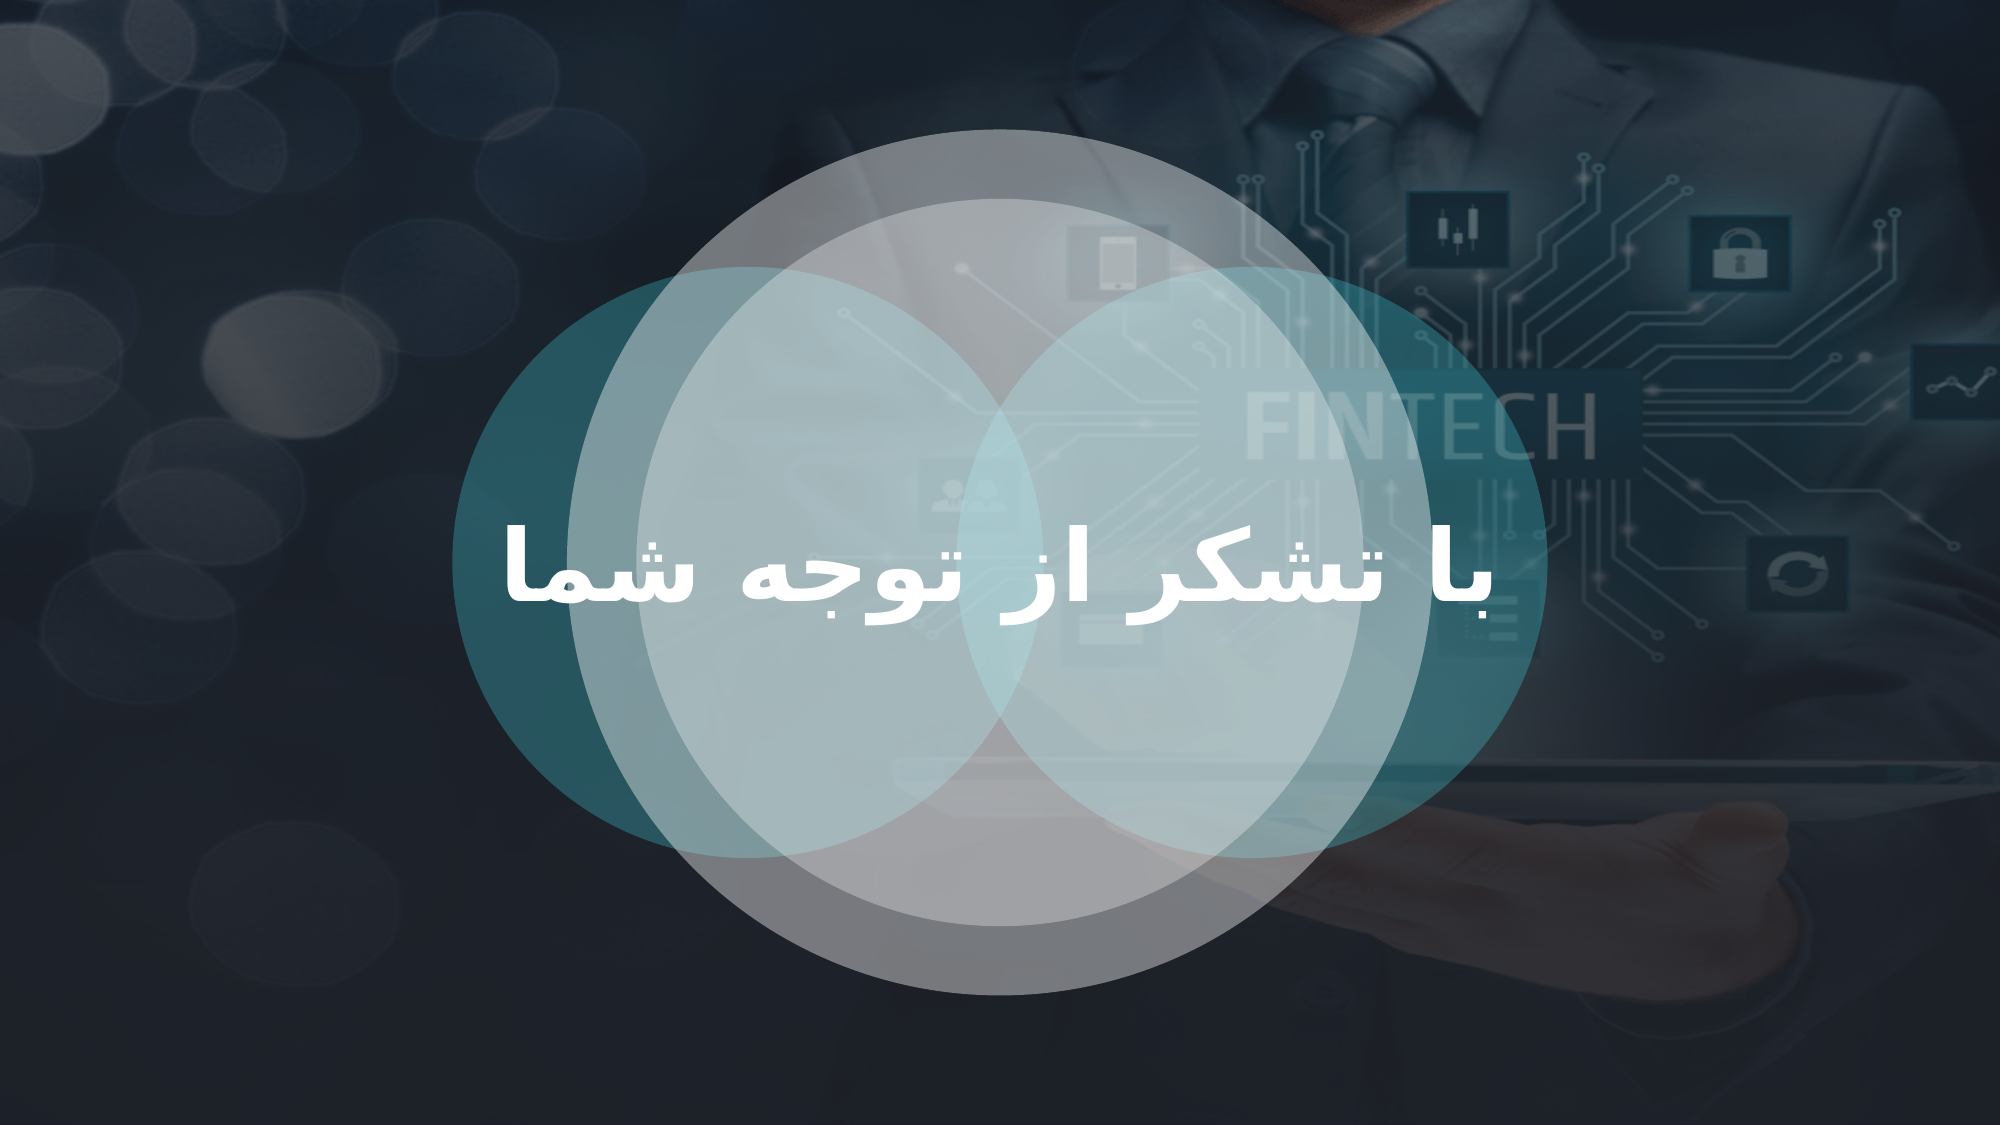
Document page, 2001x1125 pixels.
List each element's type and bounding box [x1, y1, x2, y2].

text_box [452, 266, 1548, 859]
picture [0, 0, 2000, 1125]
